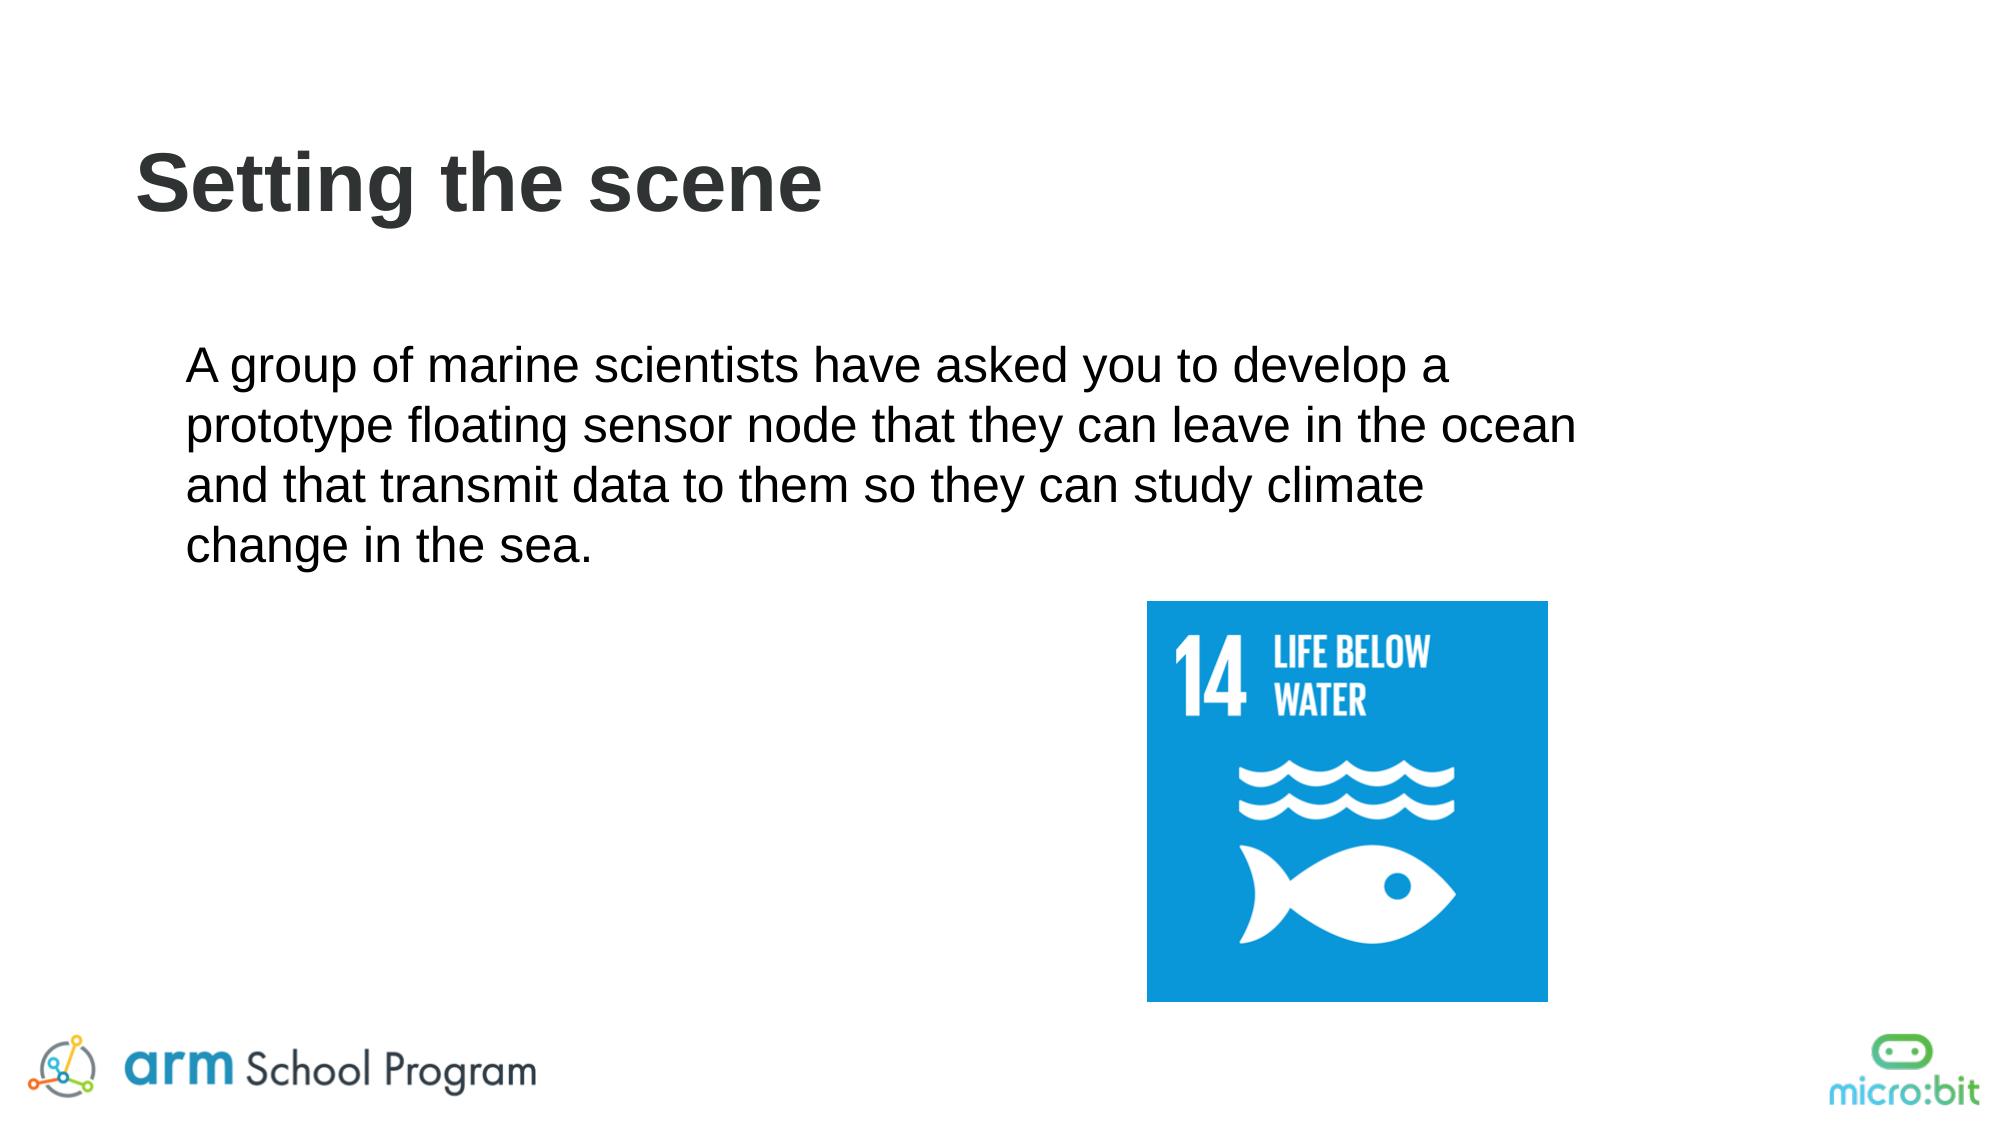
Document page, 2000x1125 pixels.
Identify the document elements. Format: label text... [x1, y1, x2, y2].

picture [1204, 635, 1246, 716]
picture [1177, 635, 1199, 716]
picture [1386, 635, 1403, 668]
picture [1275, 683, 1299, 716]
picture [1299, 683, 1317, 716]
picture [1334, 683, 1347, 716]
picture [1350, 683, 1366, 716]
picture [1337, 635, 1353, 668]
picture [1239, 794, 1454, 820]
picture [1317, 683, 1331, 716]
title Setting the scene [135, 121, 1798, 214]
picture [1275, 635, 1287, 668]
picture [1405, 635, 1430, 668]
picture [1299, 635, 1311, 668]
picture [1314, 635, 1327, 668]
text_box A group of marine scientists have asked you to develop a prototype floating sensor node that they can leave in the ocean and that transmit data to them so they can study climate change in the sea. [170, 324, 1605, 580]
picture [20, 1029, 545, 1107]
picture [1829, 1029, 1980, 1106]
picture [1239, 761, 1454, 787]
picture [1290, 635, 1295, 668]
picture [1372, 635, 1384, 668]
picture [1240, 845, 1455, 943]
picture [1356, 635, 1369, 668]
